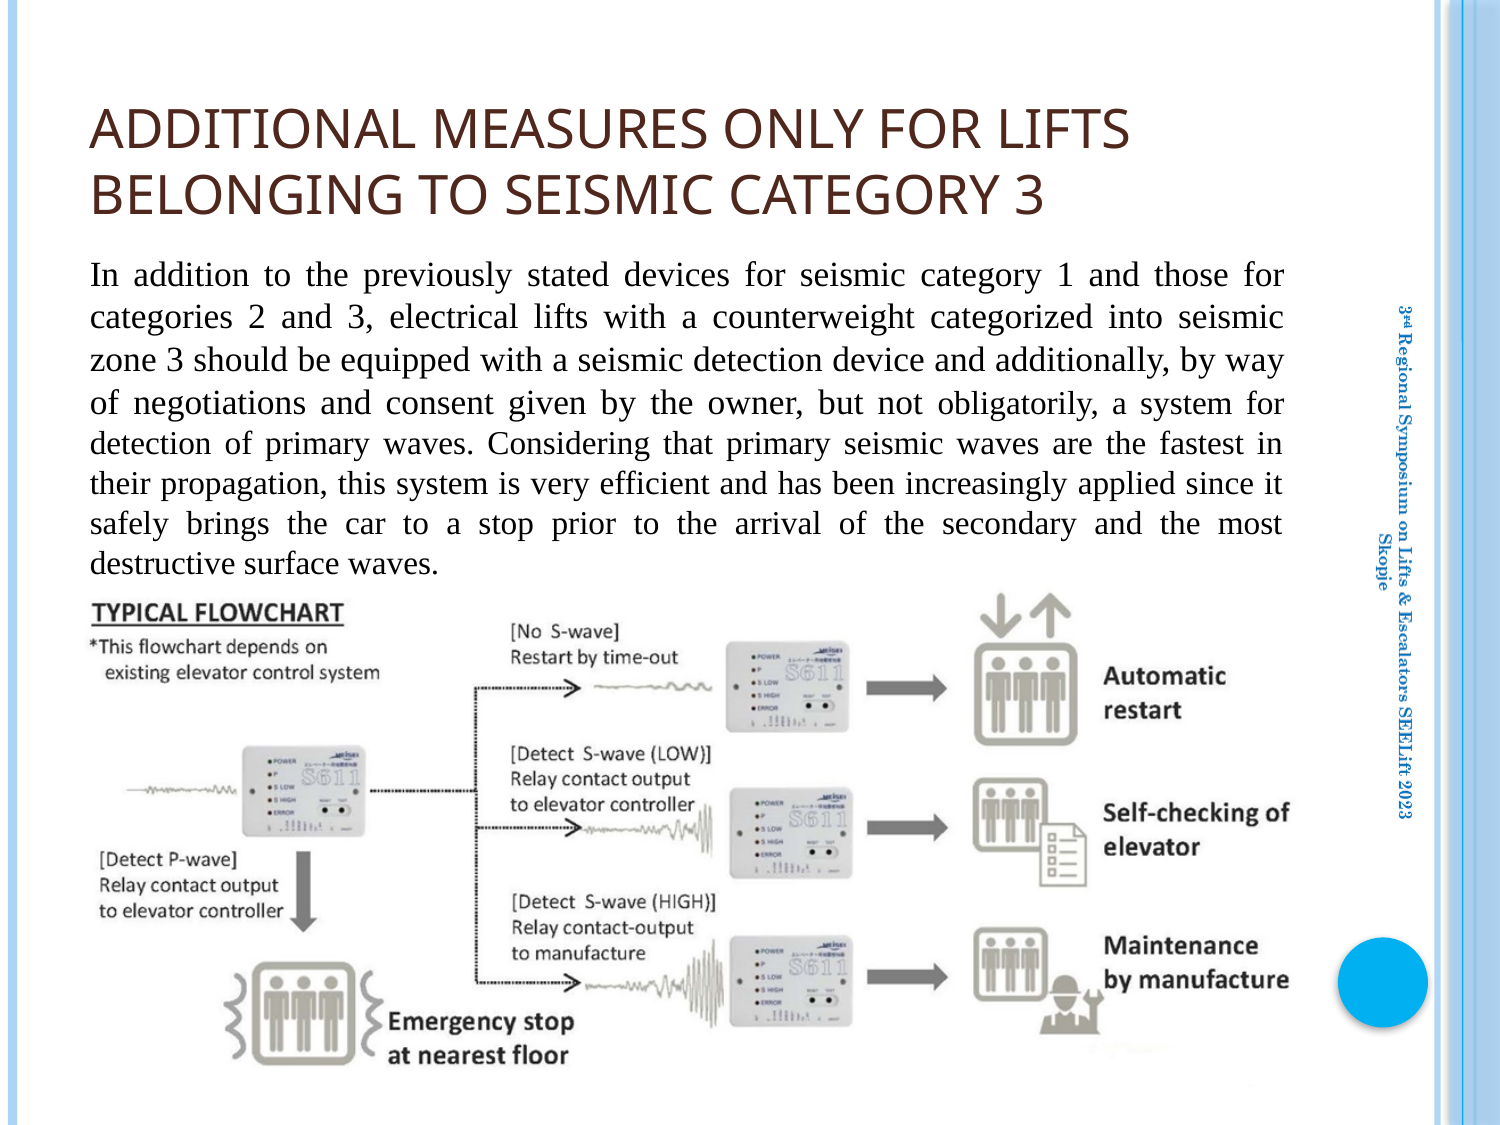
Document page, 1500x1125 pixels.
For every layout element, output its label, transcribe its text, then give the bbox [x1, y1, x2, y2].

picture [74, 585, 1301, 1088]
title Additional measures only for lifts belonging to seismic category 3 [75, 45, 1300, 233]
picture [1364, 265, 1426, 859]
list In addition to the previously stated devices for seismic category 1 and those for categories 2 and 3, electrical lifts with a counterweight categorized into seismic zone 3 should be equipped with a seismic detection device and additionally, by way of negotiations and consent given by the owner, but not obligatorily, a system for detection of primary waves. Considering that primary seismic waves are the fastest in their propagation, this system is very efficient and has been increasingly applied since it safely brings the car to a stop prior to the arrival of the secondary and the most destructive surface waves. [75, 243, 1300, 583]
